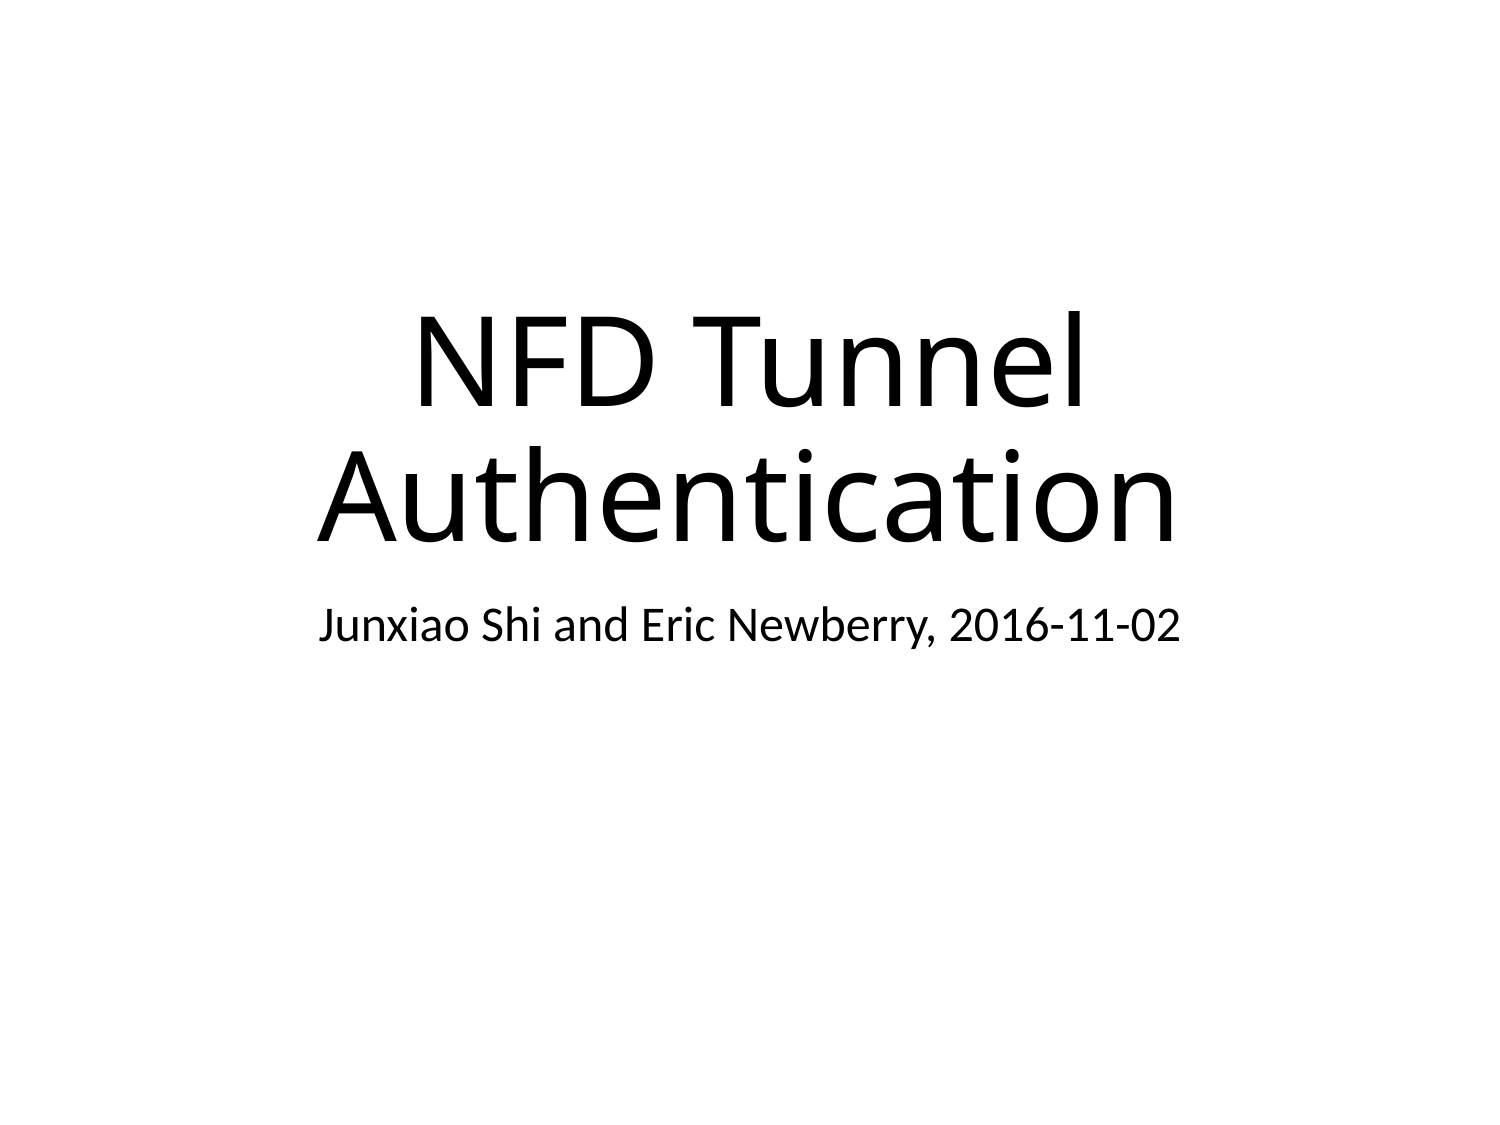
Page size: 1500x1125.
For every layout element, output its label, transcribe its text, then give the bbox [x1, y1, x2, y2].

subtitle Junxiao Shi and Eric Newberry, 2016-11-02 [187, 590, 1313, 863]
title NFD Tunnel Authentication [187, 184, 1313, 576]
